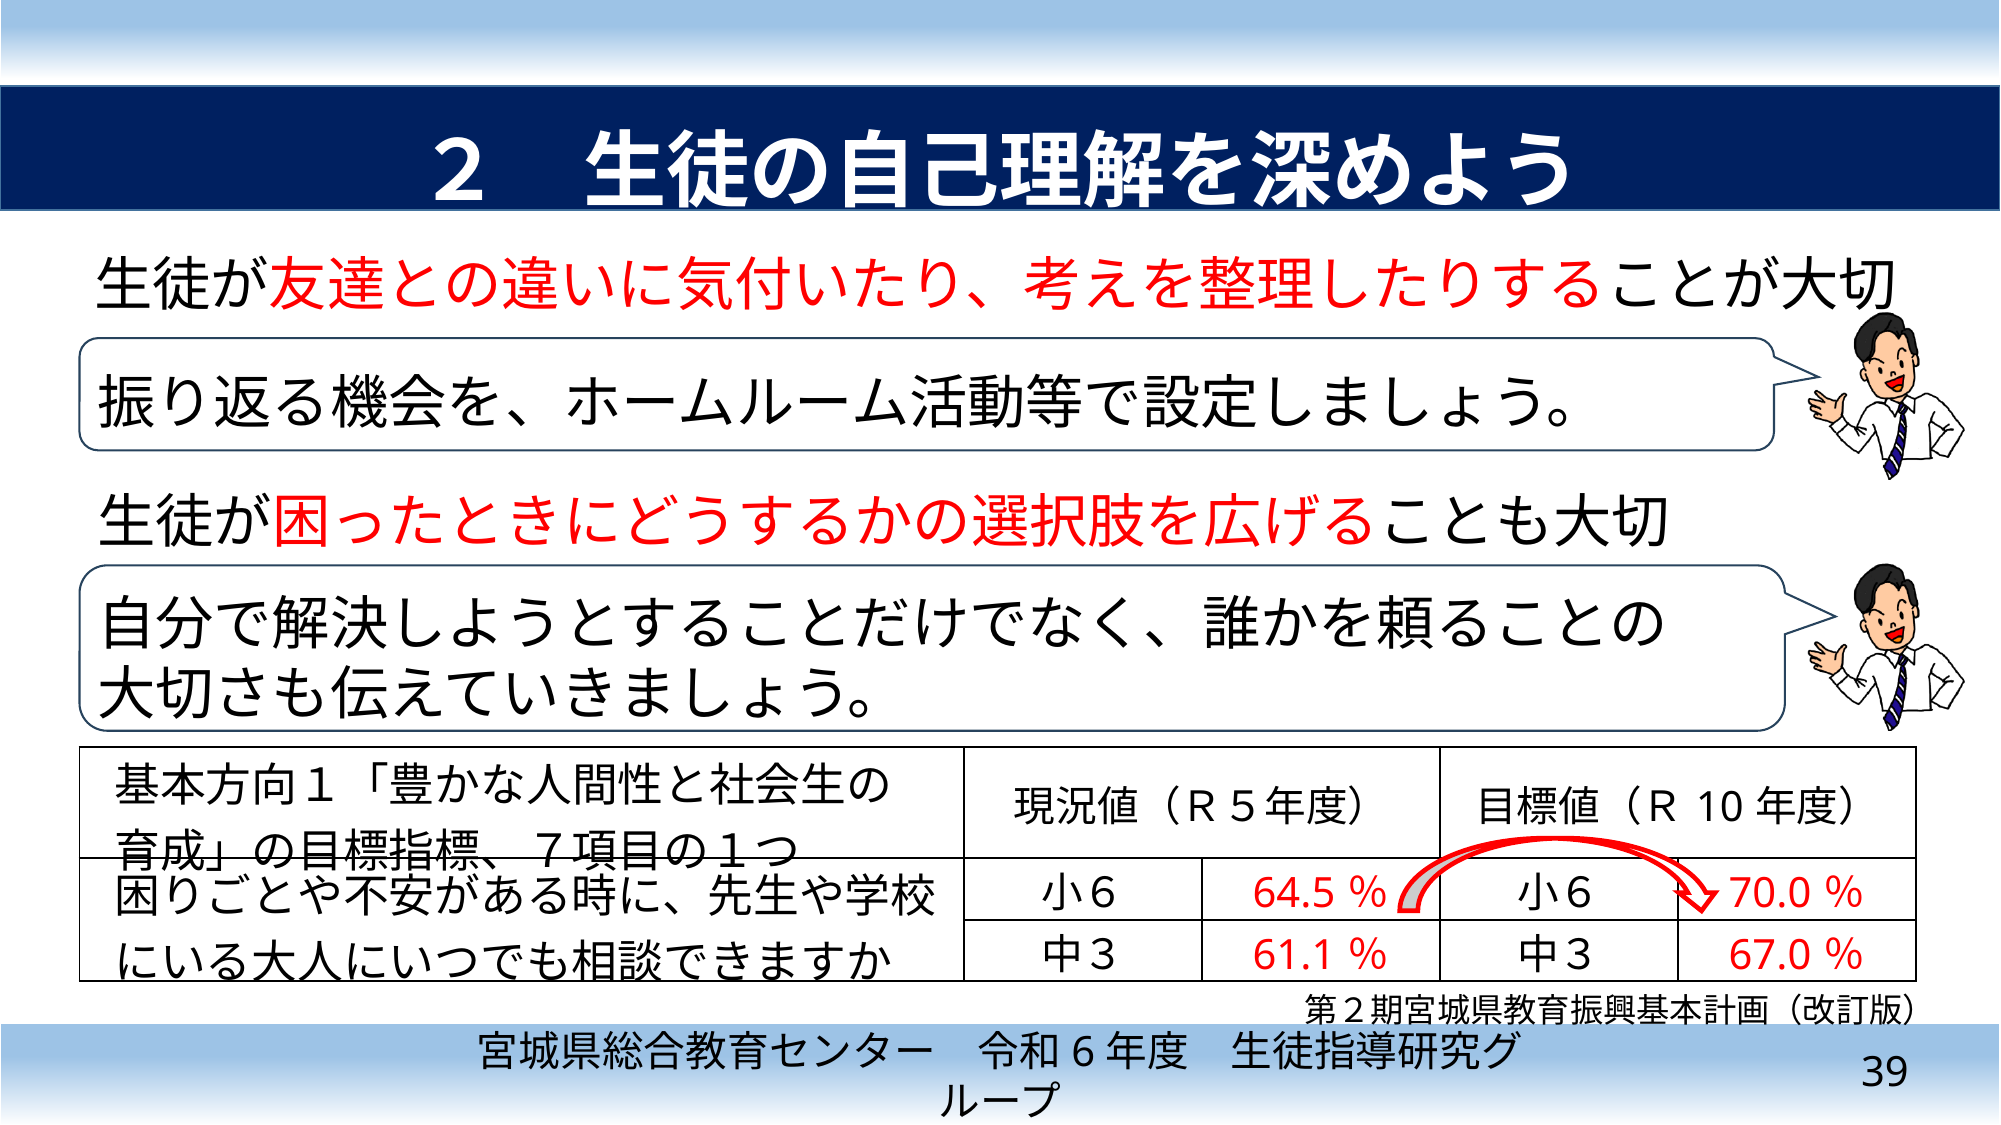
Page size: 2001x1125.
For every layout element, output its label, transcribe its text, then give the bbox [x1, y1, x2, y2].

table_cell 61.1％ [1203, 921, 1439, 980]
text_box 宮城県総合教育センター 令和6年度 生徒指導研究グループ [428, 1045, 1572, 1105]
table_header 目標値（Ｒ10年度） [1441, 748, 1915, 857]
slide_number 38 [1811, 1043, 1925, 1104]
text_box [79, 338, 1774, 451]
table_cell 中３ [1441, 921, 1677, 980]
table_cell 困りごとや不安がある時に、先生や学校 にいる大人にいつでも相談できますか [80, 859, 963, 980]
picture [1794, 553, 1986, 731]
table_cell 64.5％ [1203, 859, 1439, 919]
table_cell 中３ [965, 921, 1201, 980]
text_box 生徒が友達との違いに気付いたり、考えを整理したりすることが大切 [79, 239, 1940, 324]
text_box [1398, 837, 1718, 913]
table_cell 70.0％ [1679, 859, 1915, 919]
text_box ２ 生徒の自己理解を深めよう [220, 59, 1780, 224]
text_box [0, 85, 220, 211]
picture [1794, 302, 1986, 480]
text_box 生徒が困ったときにどうするかの選択肢を広げることも大切 [82, 476, 1859, 562]
text_box [78, 564, 1794, 732]
table_header 現況値（Ｒ５年度） [965, 748, 1439, 857]
text_box 第２期宮城県教育振興基本計画（改訂版） [1289, 981, 1968, 1037]
text_box 自分で解決しようとすることだけでなく、誰かを頼ることの大切さも伝えていきましょう。 [82, 719, 1738, 734]
text_box [1780, 85, 2000, 211]
table_header 基本方向１「豊かな人間性と社会生の 育成」の目標指標、７項目の１つ [80, 748, 963, 857]
table_cell 小６ [965, 859, 1201, 919]
table_cell 67.0％ [1679, 921, 1915, 980]
table_cell 小６ [1441, 859, 1677, 919]
